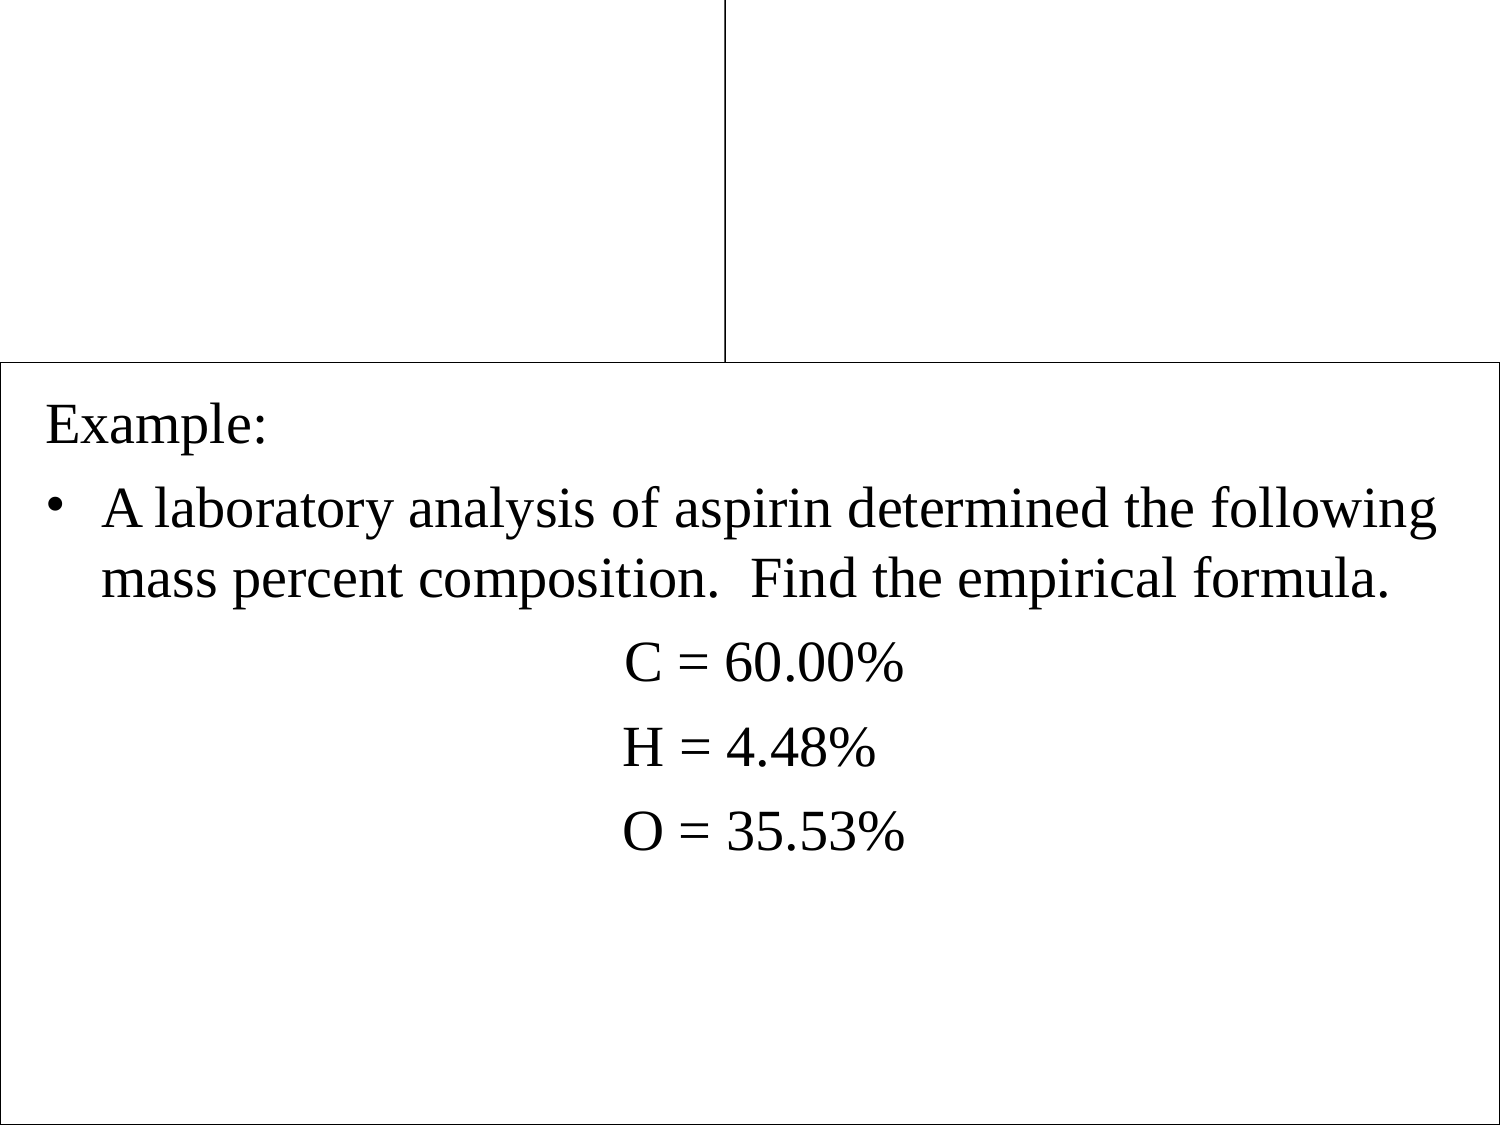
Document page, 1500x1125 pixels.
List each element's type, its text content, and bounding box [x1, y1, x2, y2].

text_box Example: A laboratory analysis of aspirin determined the following mass percent composition. Find the empirical formula. C = 60.00% H = 4.48% O = 35.53% [0, 362, 1500, 1125]
